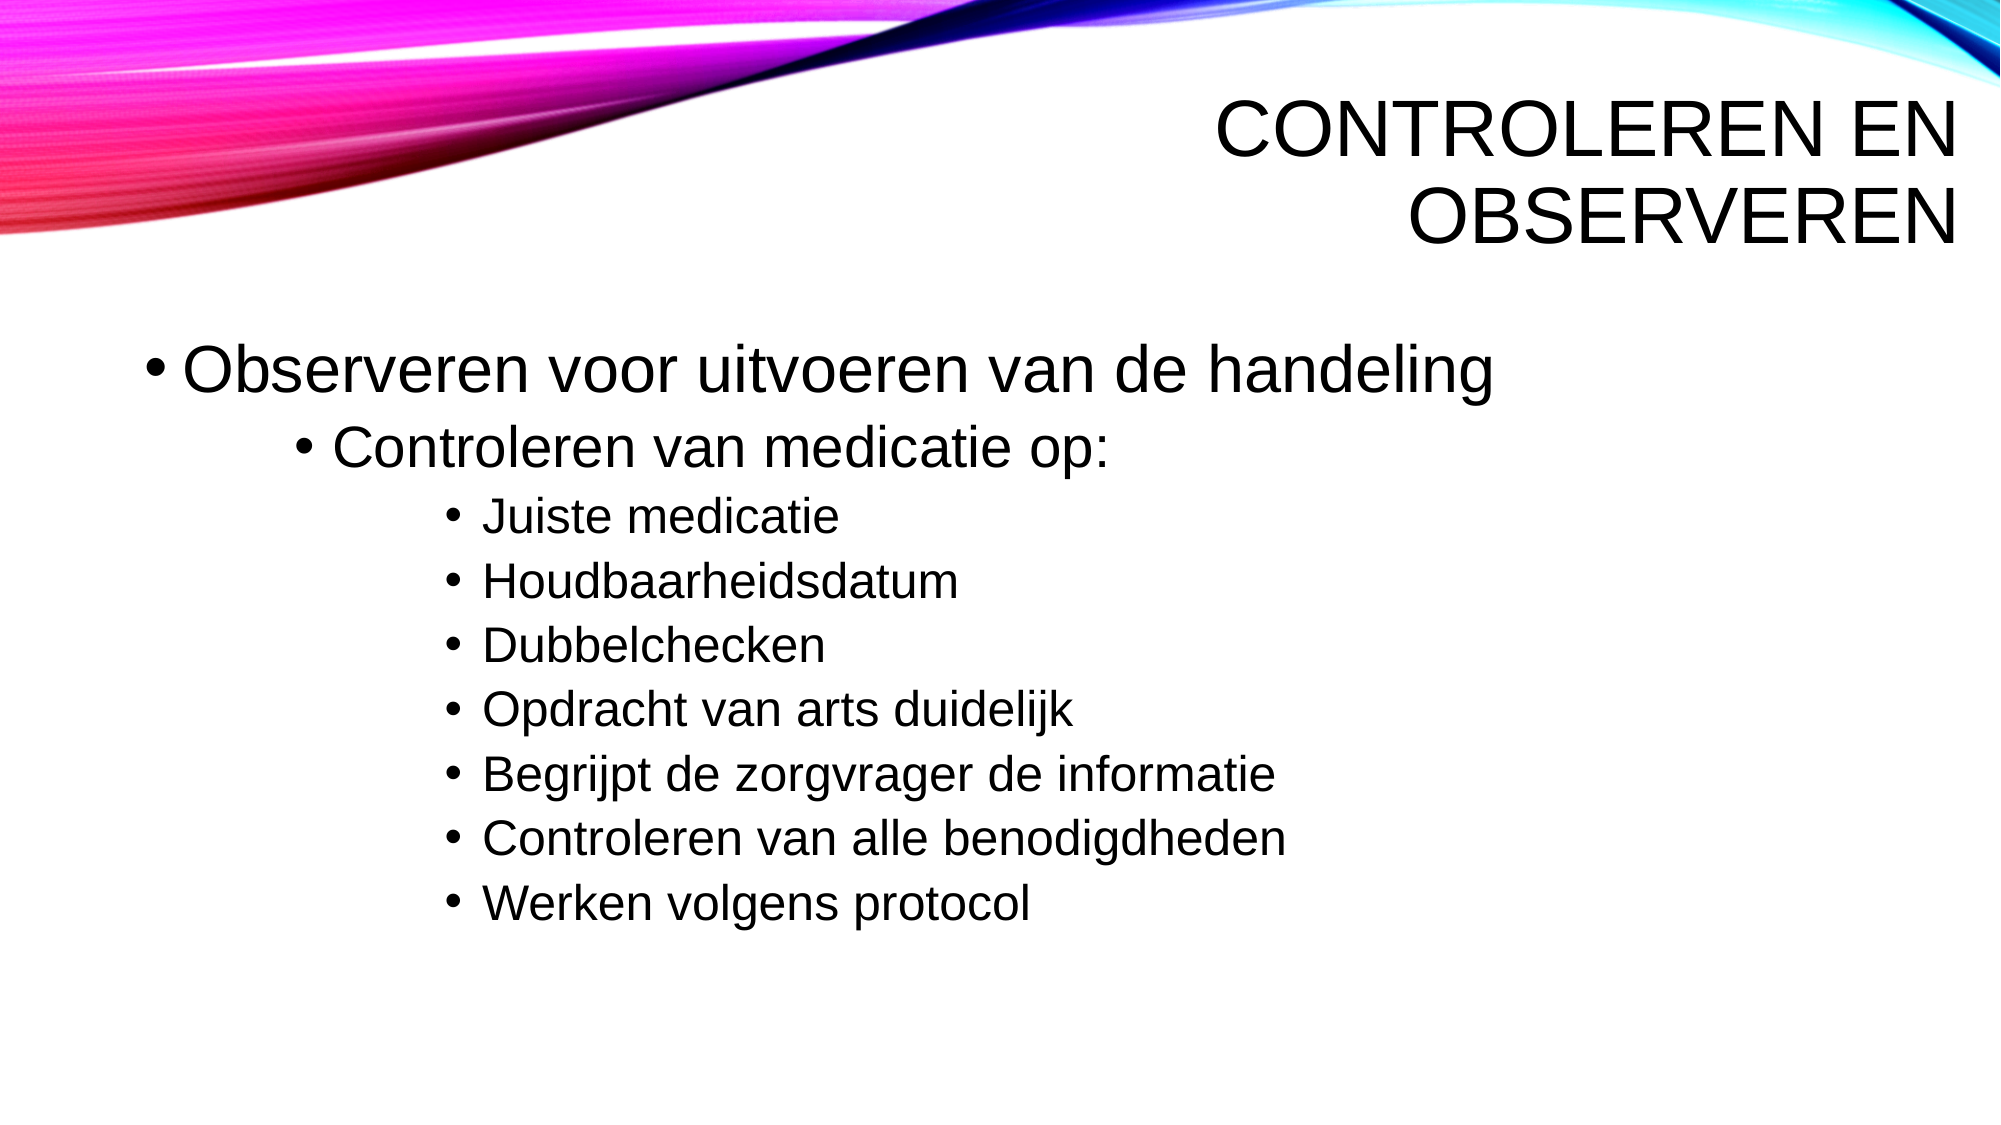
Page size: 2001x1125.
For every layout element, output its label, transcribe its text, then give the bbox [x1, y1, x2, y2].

picture [1910, 0, 2000, 45]
title Controleren en observeren [631, 80, 1976, 268]
picture [1890, 0, 2000, 75]
list Observeren voor uitvoeren van de handeling Controleren van medicatie op: Juiste medicatie Houdbaarheidsdatum Dubbelchecken Opdracht van arts duidelijk Begrijpt de zorgvrager de informatie Controleren van alle benodigdheden Werken volgens protocol [129, 327, 1793, 1070]
picture [0, 0, 2000, 237]
